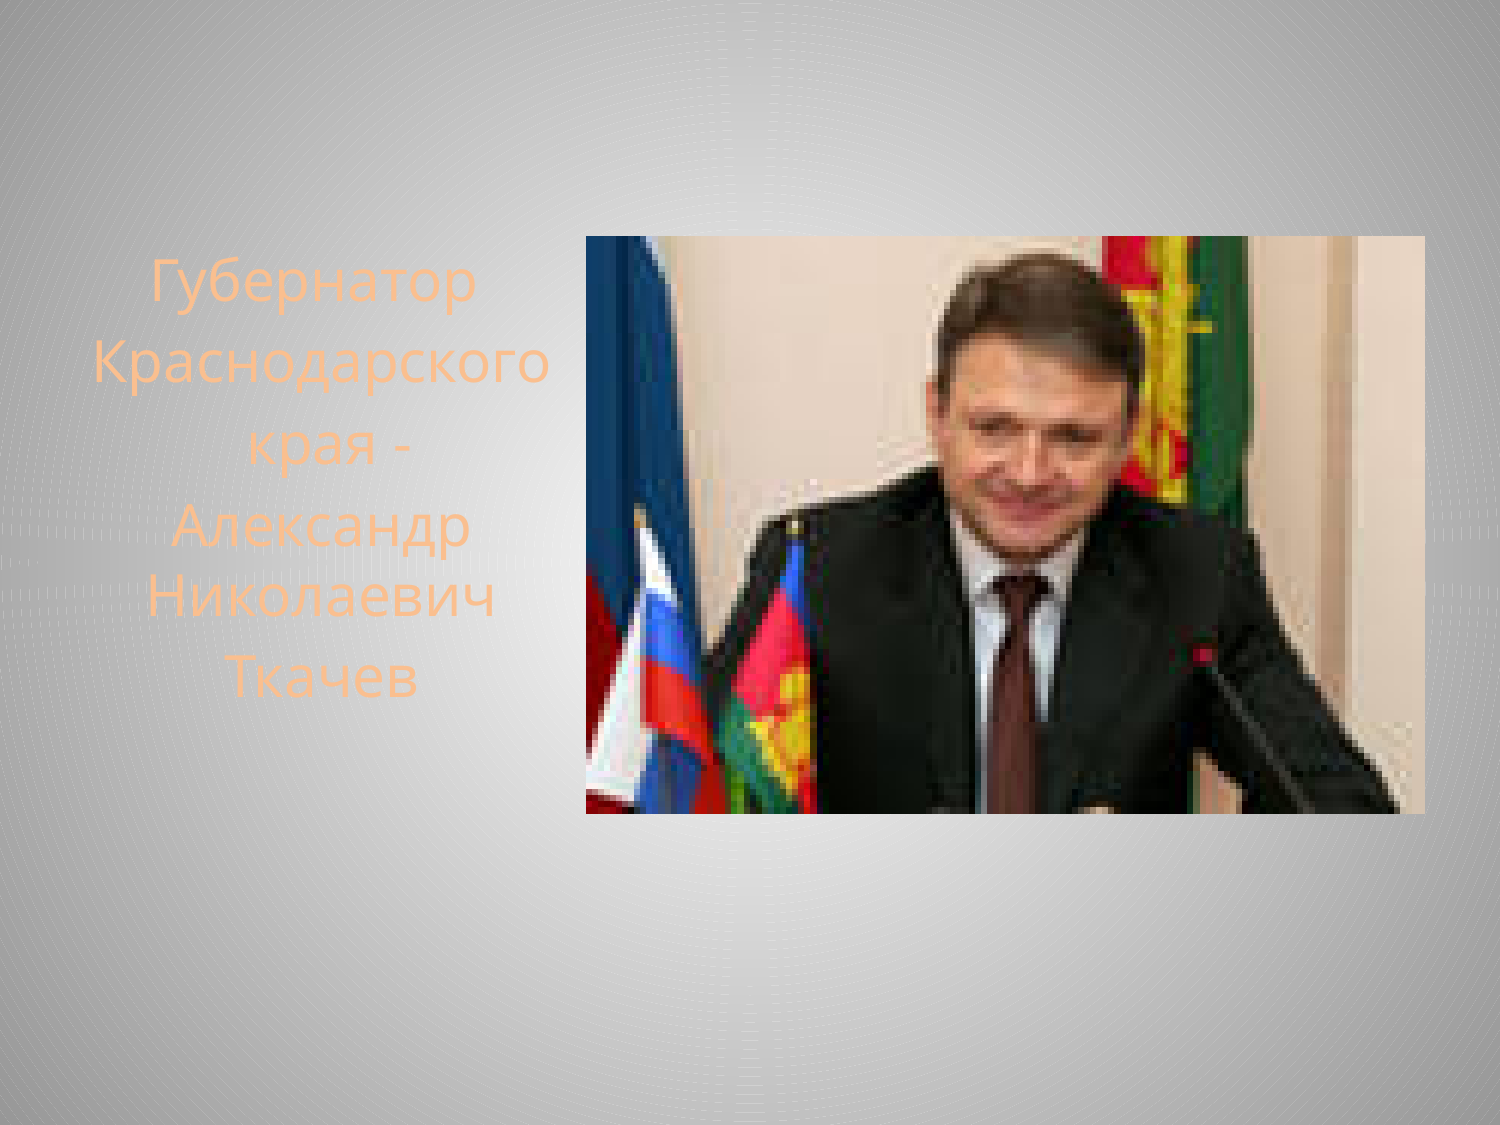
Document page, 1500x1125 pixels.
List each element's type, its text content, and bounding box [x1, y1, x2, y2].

list Губернатор Краснодарского края - Александр Николаевич Ткачев [75, 235, 569, 1005]
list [586, 235, 1426, 814]
